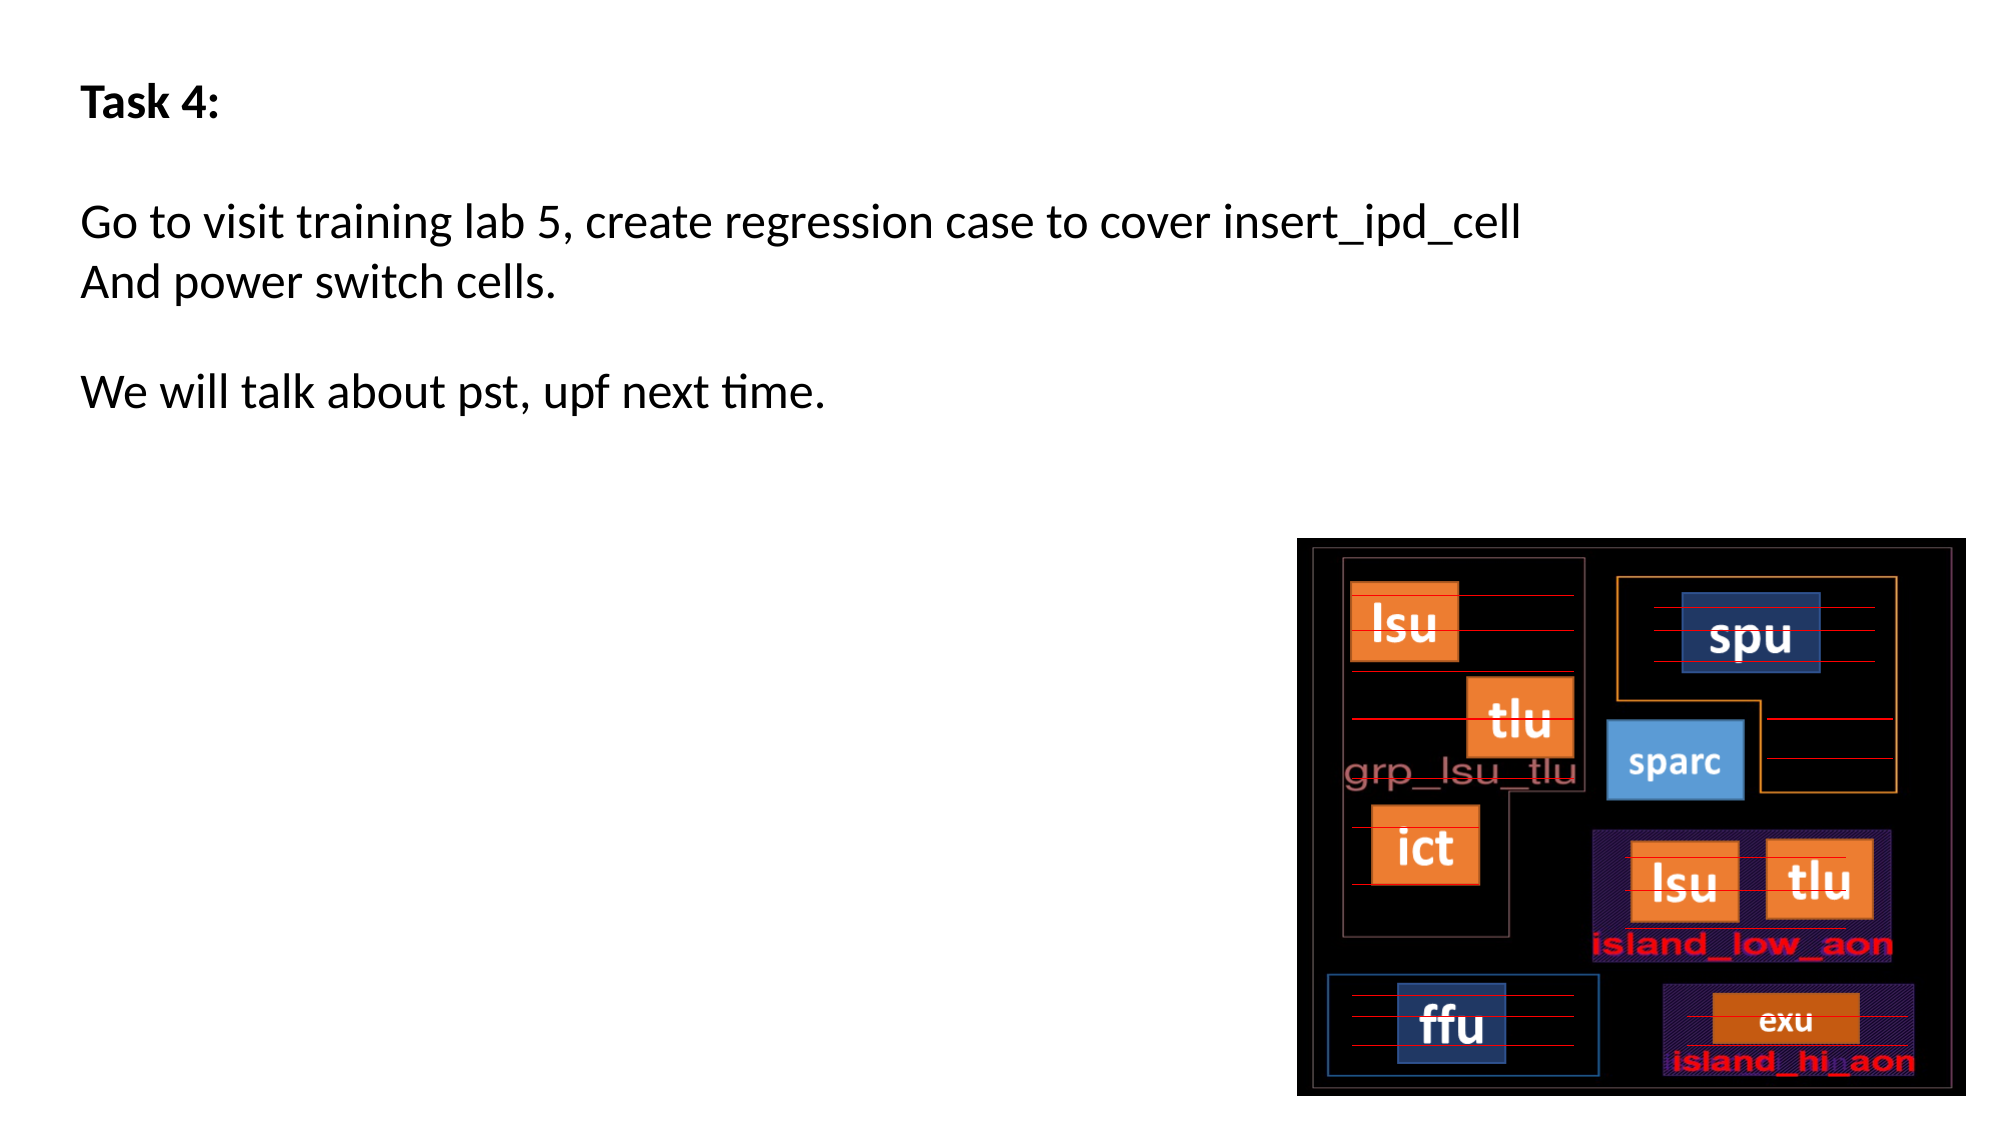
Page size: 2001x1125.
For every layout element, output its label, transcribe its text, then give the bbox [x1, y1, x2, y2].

text_box Task 4: Go to visit training lab 5, create regression case to cover insert_ipd_cell And power switch cells. We will talk about pst, upf next time. [65, 61, 1538, 427]
picture [1297, 538, 1966, 1096]
